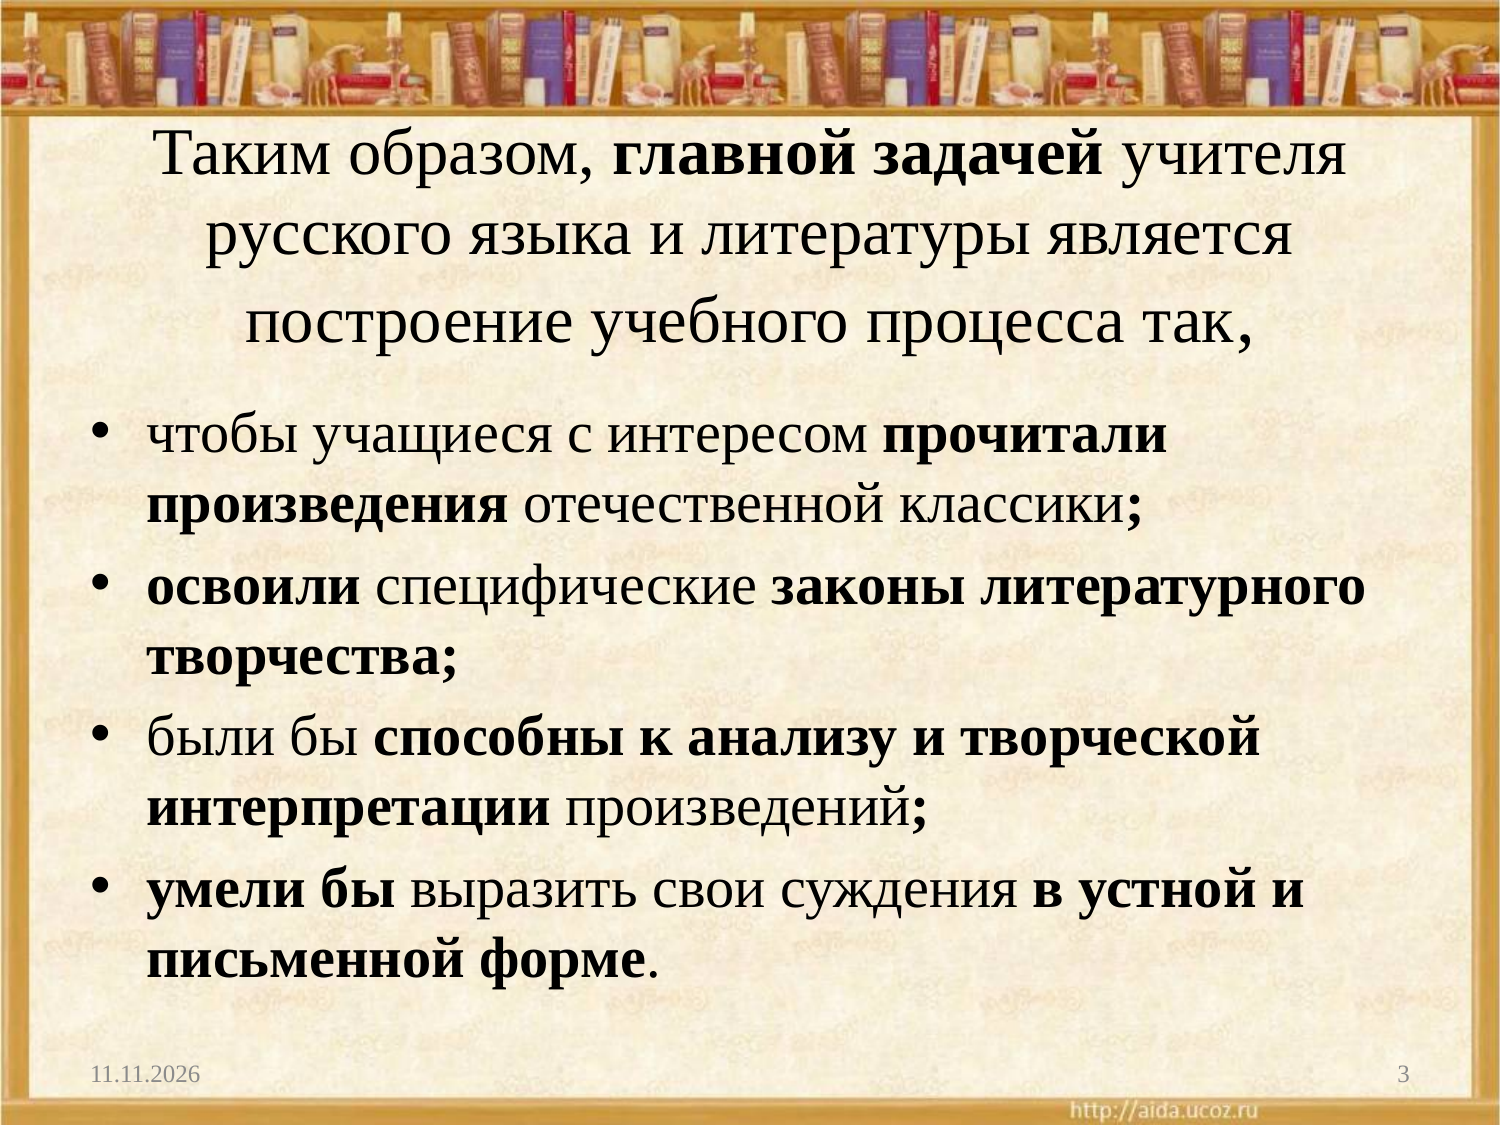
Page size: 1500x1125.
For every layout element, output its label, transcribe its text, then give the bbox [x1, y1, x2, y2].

slide_number 3 [1074, 1042, 1425, 1103]
list чтобы учащиеся с интересом прочитали произведения отечественной классики; освоили специфические законы литературного творчества; были бы способны к анализу и творческой интерпретации произведений; умели бы выразить свои суждения в устной и письменной форме. [75, 386, 1425, 1005]
title Таким образом, главной задачей учителя русского языка и литературы является построение учебного процесса так, [75, 45, 1425, 340]
picture [0, 0, 1500, 1125]
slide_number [75, 1042, 425, 1103]
